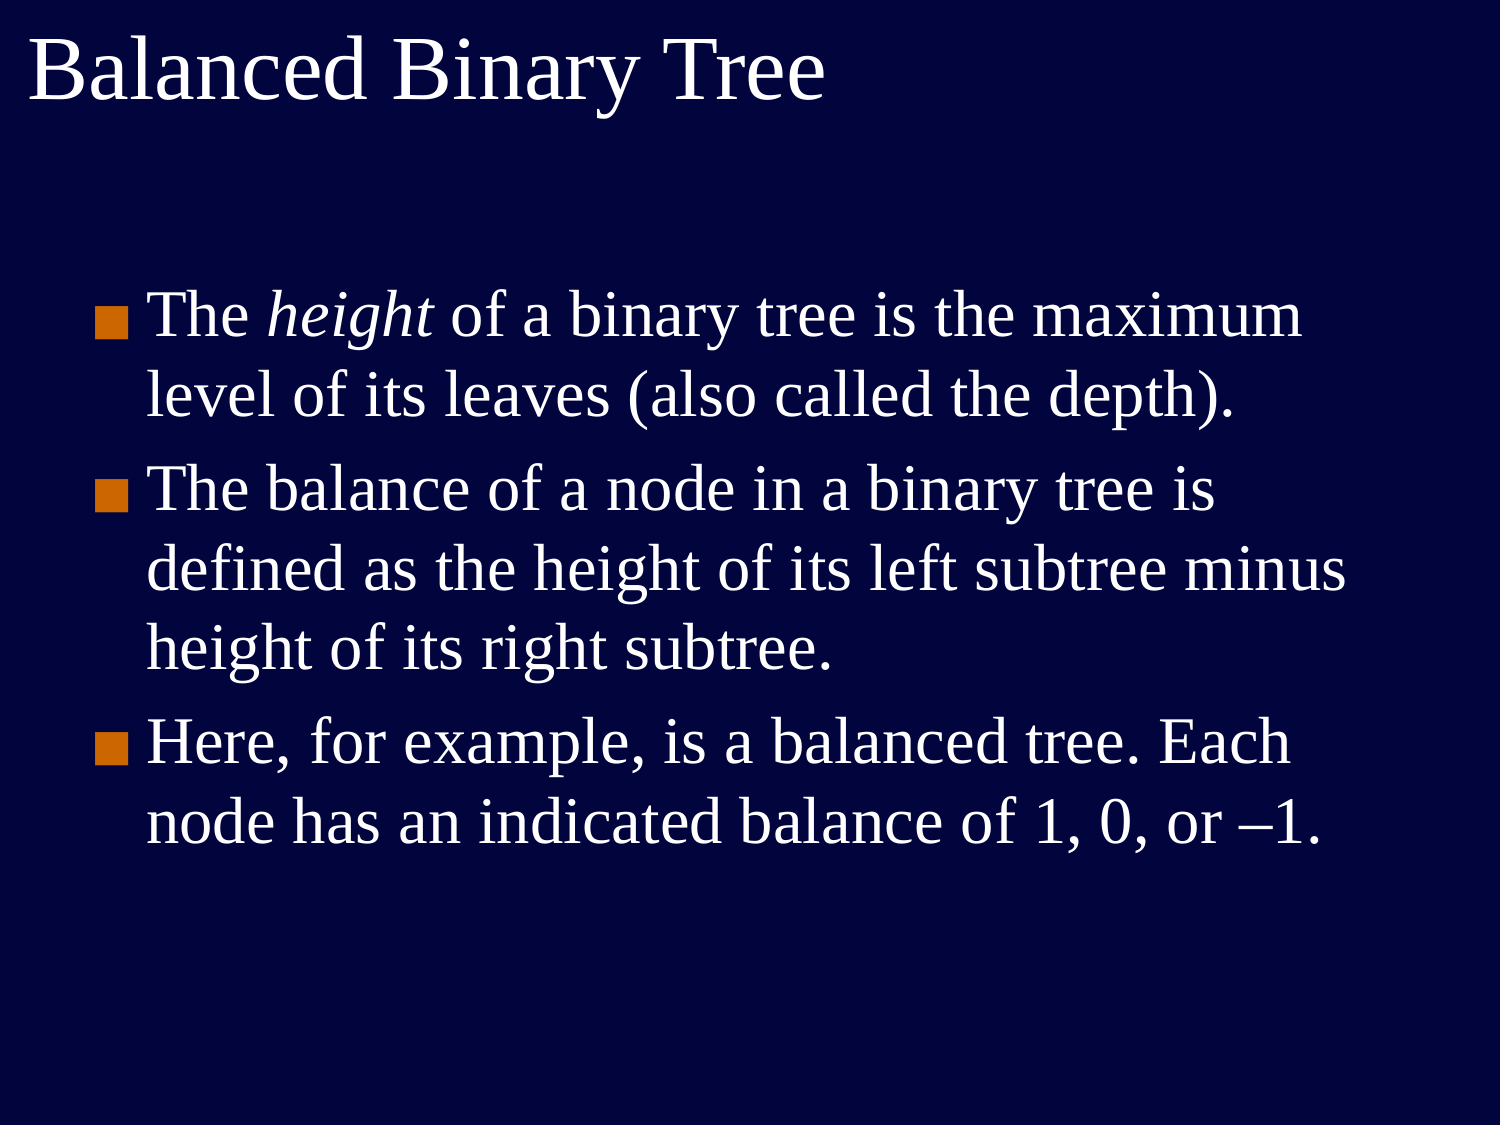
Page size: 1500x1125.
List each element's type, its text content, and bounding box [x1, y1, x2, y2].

title Balanced Binary Tree [12, 0, 1362, 138]
list The height of a binary tree is the maximum level of its leaves (also called the depth). The balance of a node in a binary tree is defined as the height of its left subtree minus height of its right subtree. Here, for example, is a balanced tree. Each node has an indicated balance of 1, 0, or –1. [74, 262, 1425, 1038]
